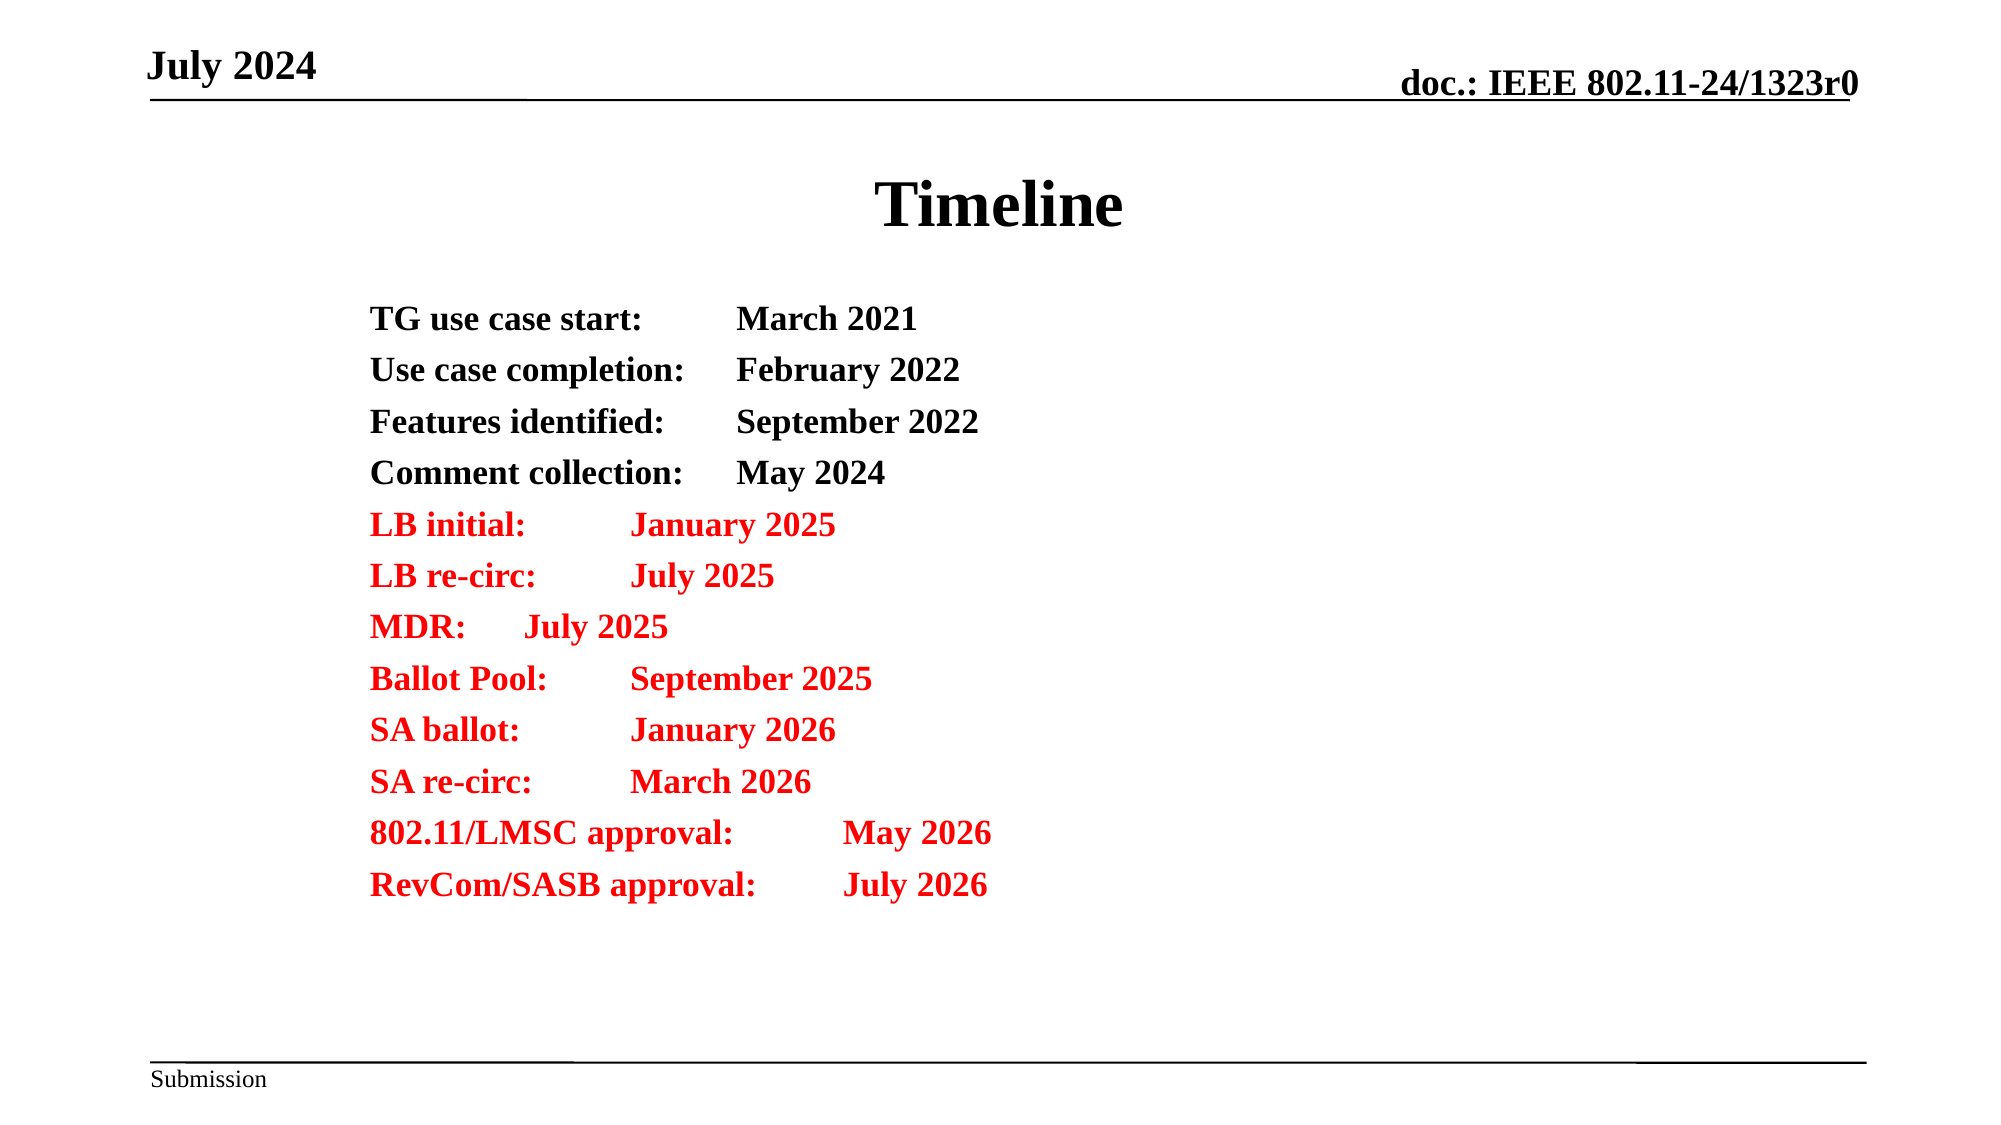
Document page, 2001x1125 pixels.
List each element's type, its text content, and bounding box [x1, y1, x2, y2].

list TG use case start: March 2021 Use case completion: February 2022 Features identified: September 2022 Comment collection: May 2024 LB initial: January 2025 LB re-circ: July 2025 MDR: July 2025 Ballot Pool: September 2025 SA ballot: January 2026 SA re-circ: March 2026 802.11/LMSC approval: May 2026 RevCom/SASB approval: July 2026 [361, 286, 1638, 923]
title Timeline [149, 111, 1851, 288]
